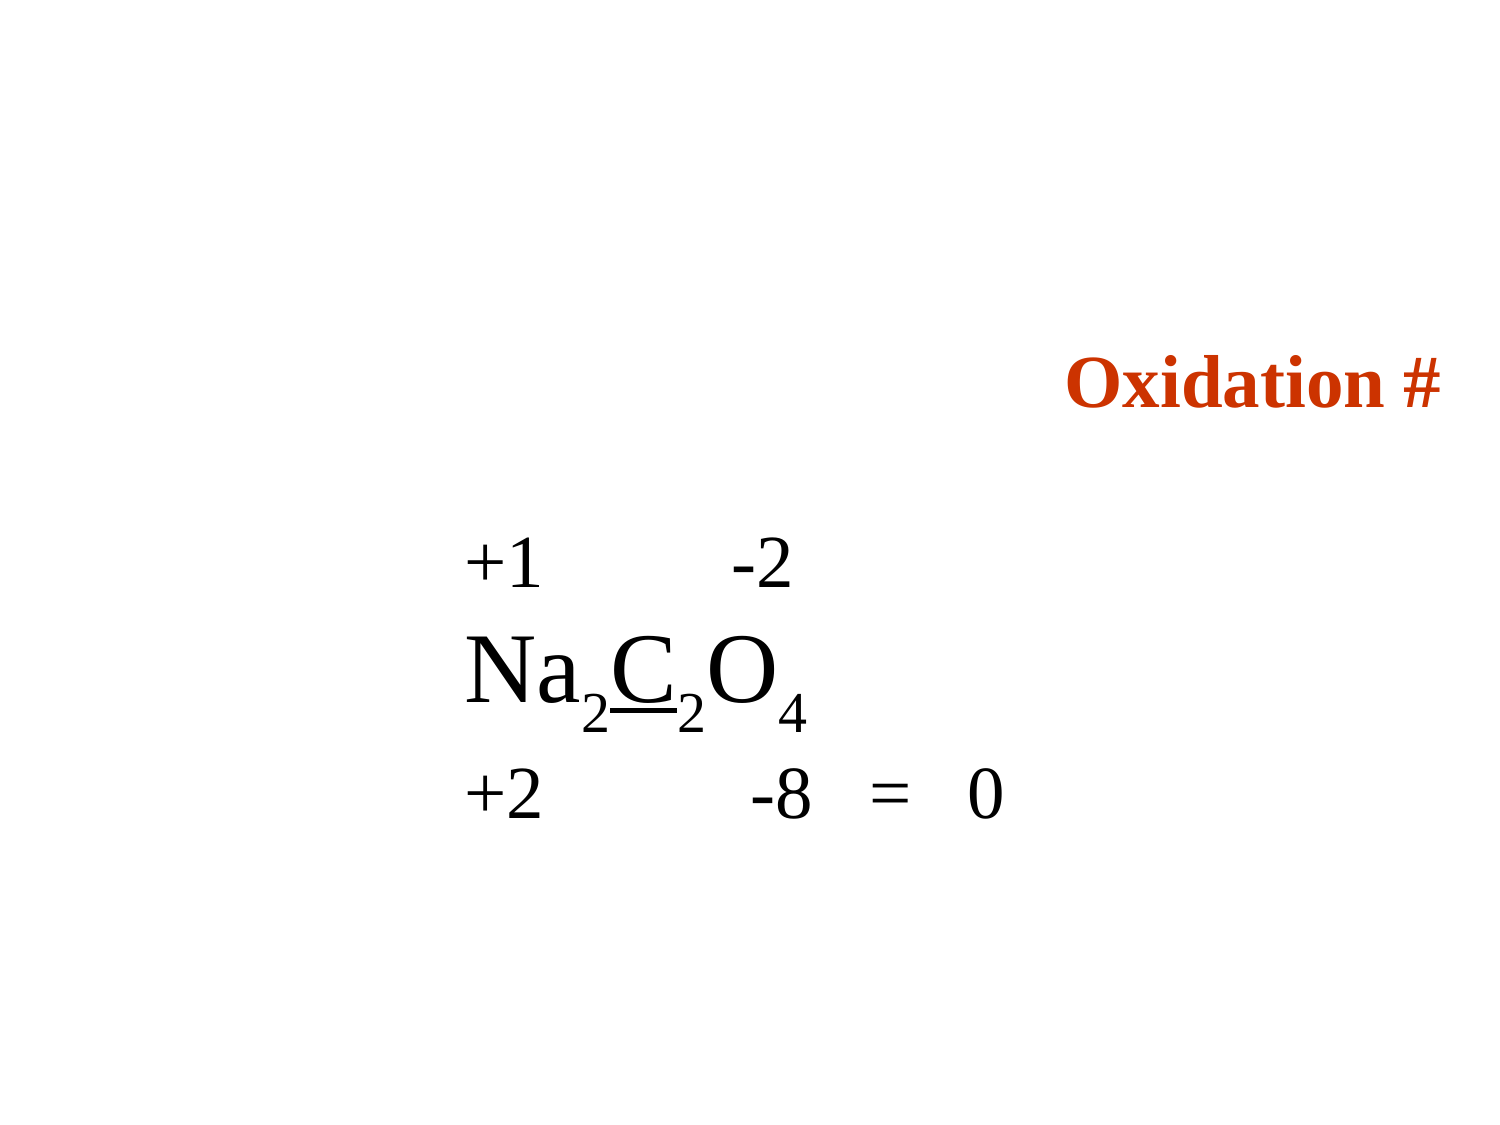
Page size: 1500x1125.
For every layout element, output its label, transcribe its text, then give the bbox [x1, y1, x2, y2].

text_box Oxidation # +1 -2 Na2C2O4 +2 -8 = 0 [0, 324, 1500, 842]
